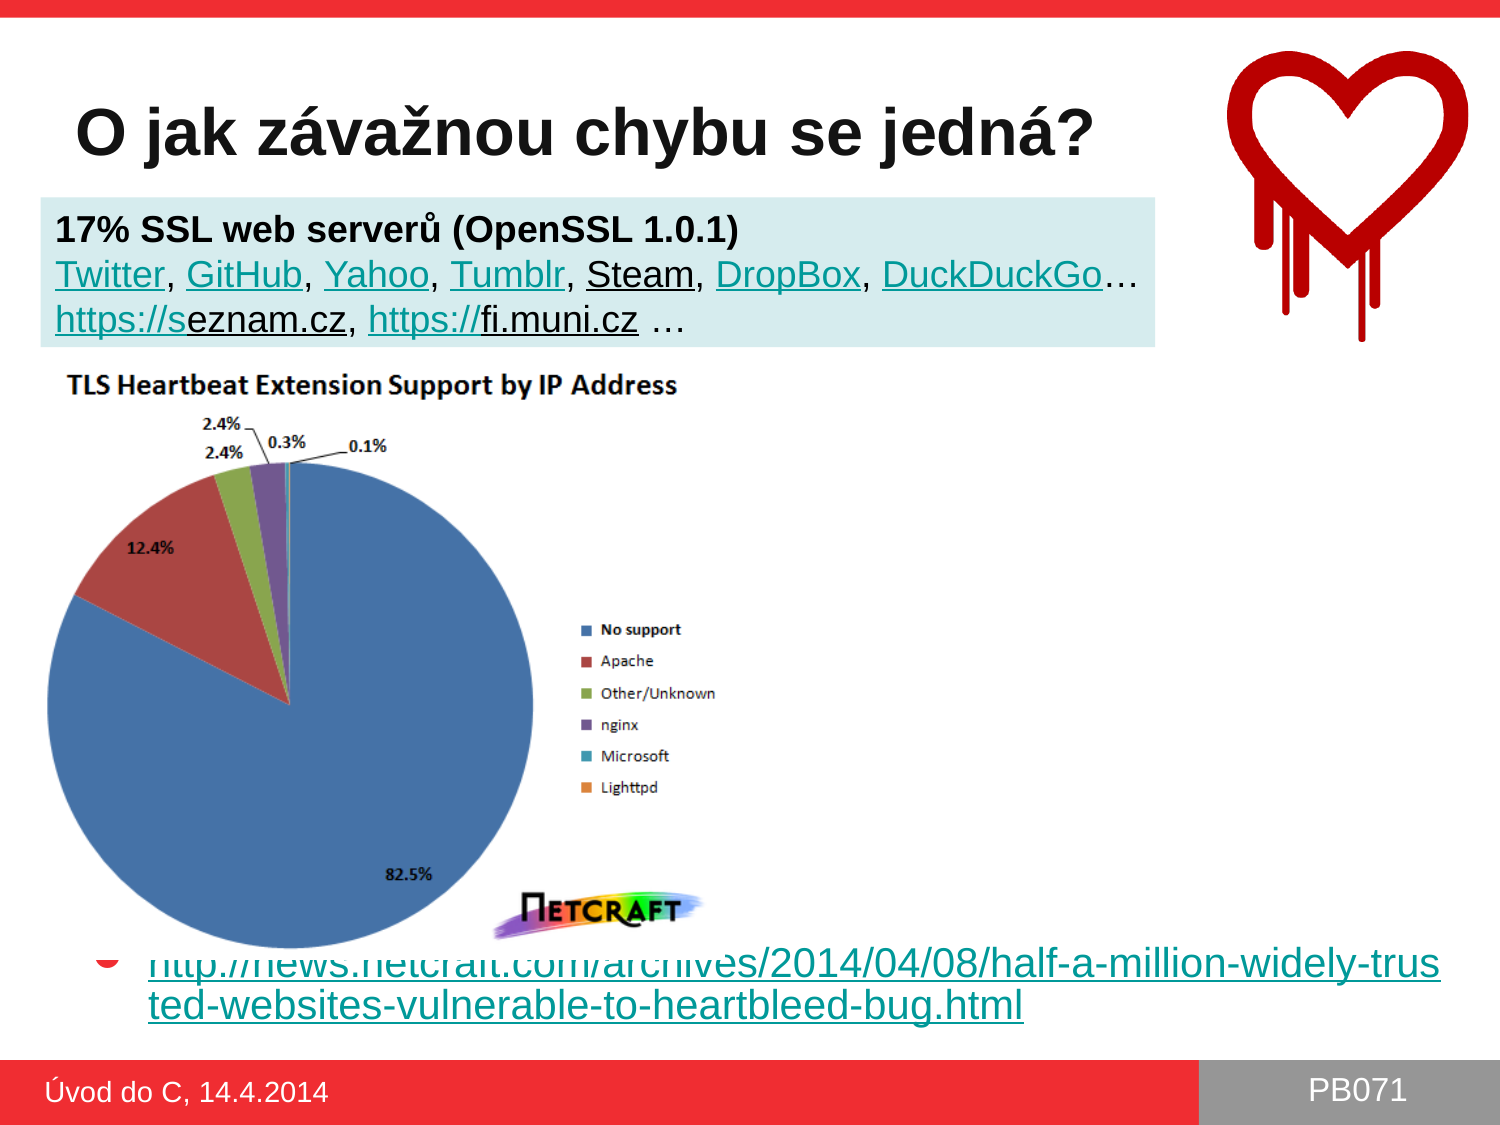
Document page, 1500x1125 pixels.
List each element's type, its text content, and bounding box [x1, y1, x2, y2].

list http://news.netcraft.com/archives/2014/04/08/half-a-million-widely-trusted-websites-vulnerable-to-heartbleed-bug.html [76, 231, 1459, 1024]
picture [1224, 48, 1471, 347]
footer Úvod do C, 14.4.2014 [29, 1065, 1199, 1125]
title O jak závažnou chybu se jedná? [75, 45, 1471, 208]
picture [37, 362, 726, 961]
text_box 17% SSL web serverů (OpenSSL 1.0.1) Twitter, GitHub, Yahoo, Tumblr, Steam, DropBox, DuckDuckGo… https://seznam.cz, https://fi.muni.cz … [40, 197, 1156, 348]
